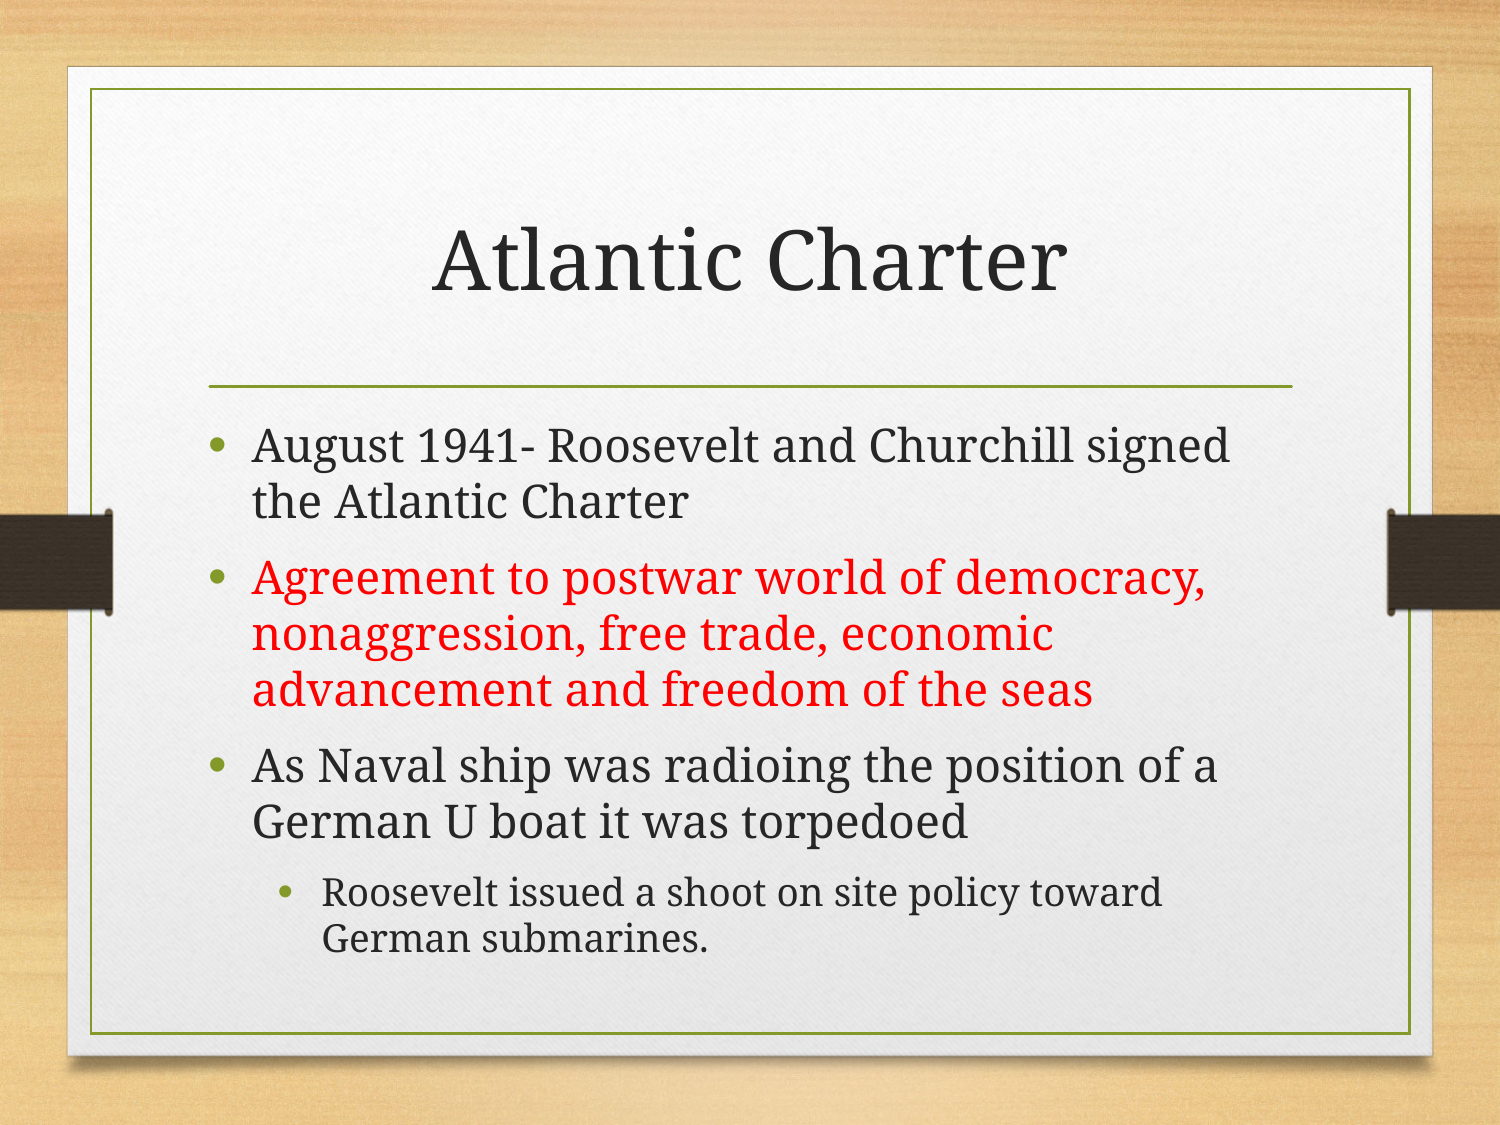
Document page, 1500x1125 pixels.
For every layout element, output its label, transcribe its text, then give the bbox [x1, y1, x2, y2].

picture [0, 0, 1500, 1125]
title Atlantic Charter [193, 150, 1309, 365]
list August 1941- Roosevelt and Churchill signed the Atlantic Charter Agreement to postwar world of democracy, nonaggression, free trade, economic advancement and freedom of the seas As Naval ship was radioing the position of a German U boat it was torpedoed Roosevelt issued a shoot on site policy toward German submarines. [193, 408, 1309, 974]
